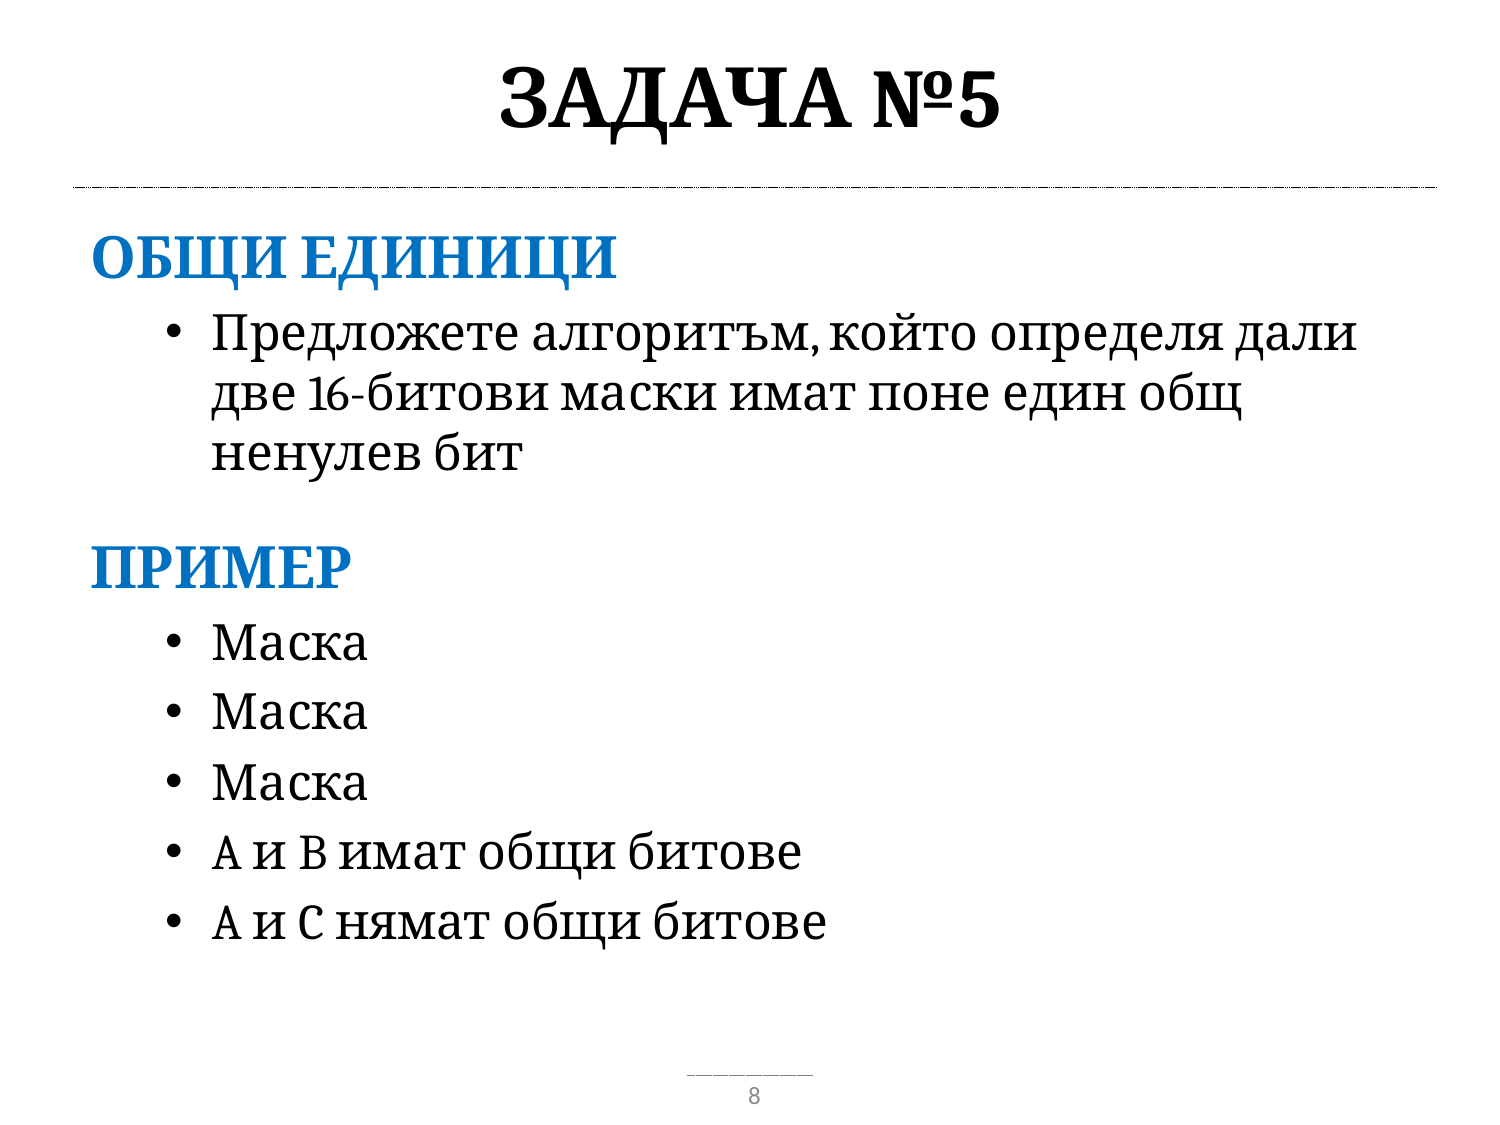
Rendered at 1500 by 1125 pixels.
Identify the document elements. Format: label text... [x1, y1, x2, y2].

title Задача №5 [0, 0, 1500, 188]
slide_number 8 [579, 1065, 930, 1125]
